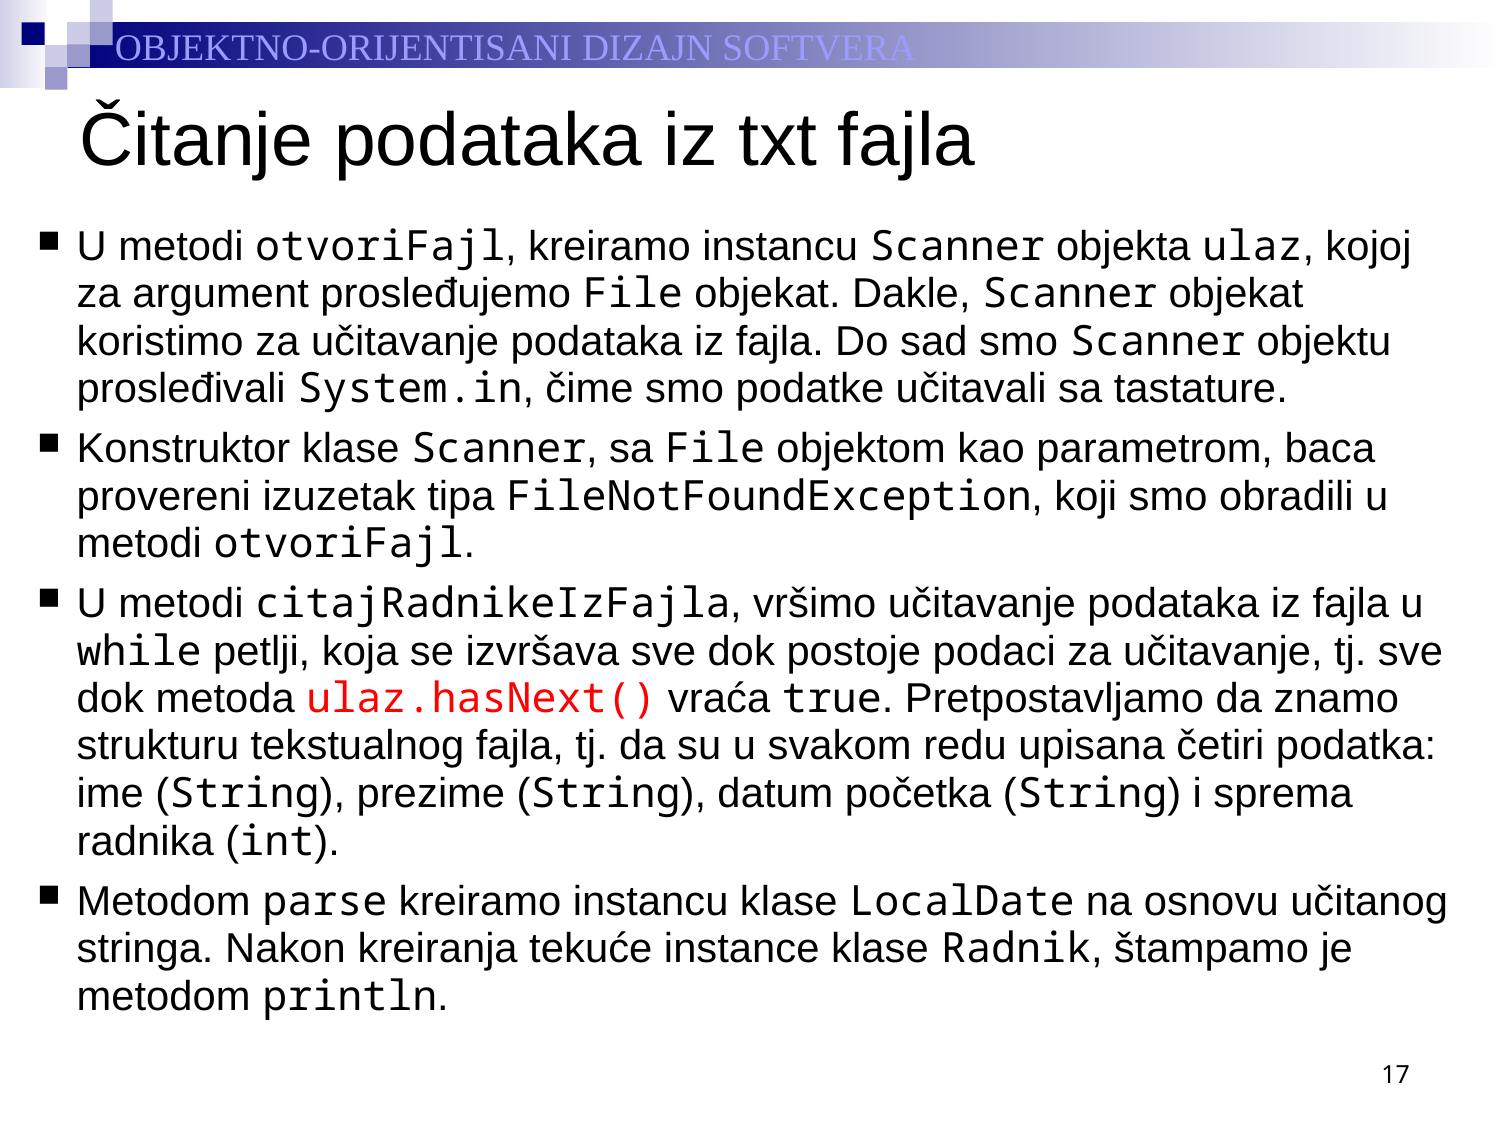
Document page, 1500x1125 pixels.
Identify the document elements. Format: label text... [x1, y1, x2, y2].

slide_number 17 [1074, 1024, 1426, 1101]
title Čitanje podataka iz txt fajla [64, 86, 1075, 185]
text_box U metodi otvoriFajl, kreiramo instancu Scanner objekta ulaz, kojoj za argument prosleđujemo File objekat. Dakle, Scanner objekat koristimo za učitavanje podataka iz fajla. Do sad smo Scanner objektu prosleđivali System.in, čime smo podatke učitavali sa tastature. Konstruktor klase Scanner, sa File objektom kao parametrom, baca provereni izuzetak tipa FileNotFoundException, koji smo obradili u metodi otvoriFajl. U metodi citajRadnikeIzFajla, vršimo učitavanje podataka iz fajla u while petlji, koja se izvršava sve dok postoje podaci za učitavanje, tj. sve dok metoda ulaz.hasNext() vraća true. Pretpostavljamo da znamo strukturu tekstualnog fajla, tj. da su u svakom redu upisana četiri podatka: ime (String), prezime (String), datum početka (String) i sprema radnika (int). Metodom parse kreiramo instancu klase LocalDate na osnovu učitanog stringa. Nakon kreiranja tekuće instance klase Radnik, štampamo je metodom println. [22, 214, 1464, 1026]
